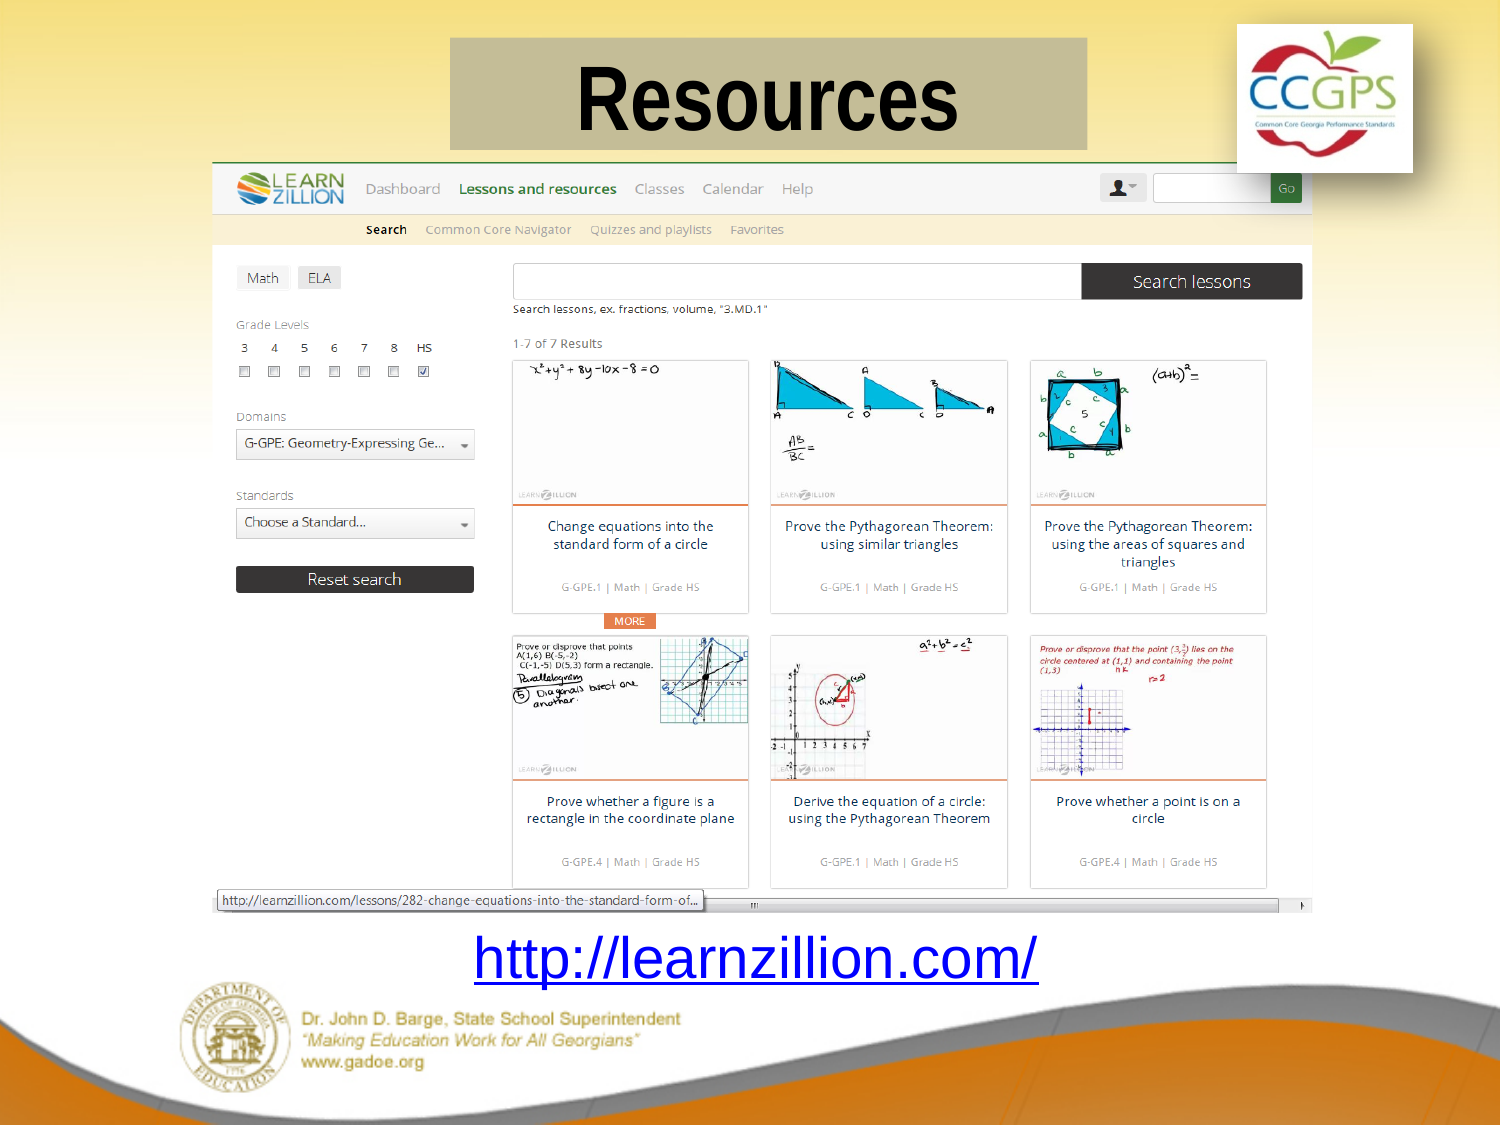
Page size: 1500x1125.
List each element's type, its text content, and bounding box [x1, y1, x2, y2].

subtitle [0, 162, 1500, 1013]
picture [0, 0, 1500, 913]
title Resources [449, 37, 1088, 151]
picture [0, 1013, 1500, 1125]
text_box http://learnzillion.com/ [237, 922, 1275, 998]
